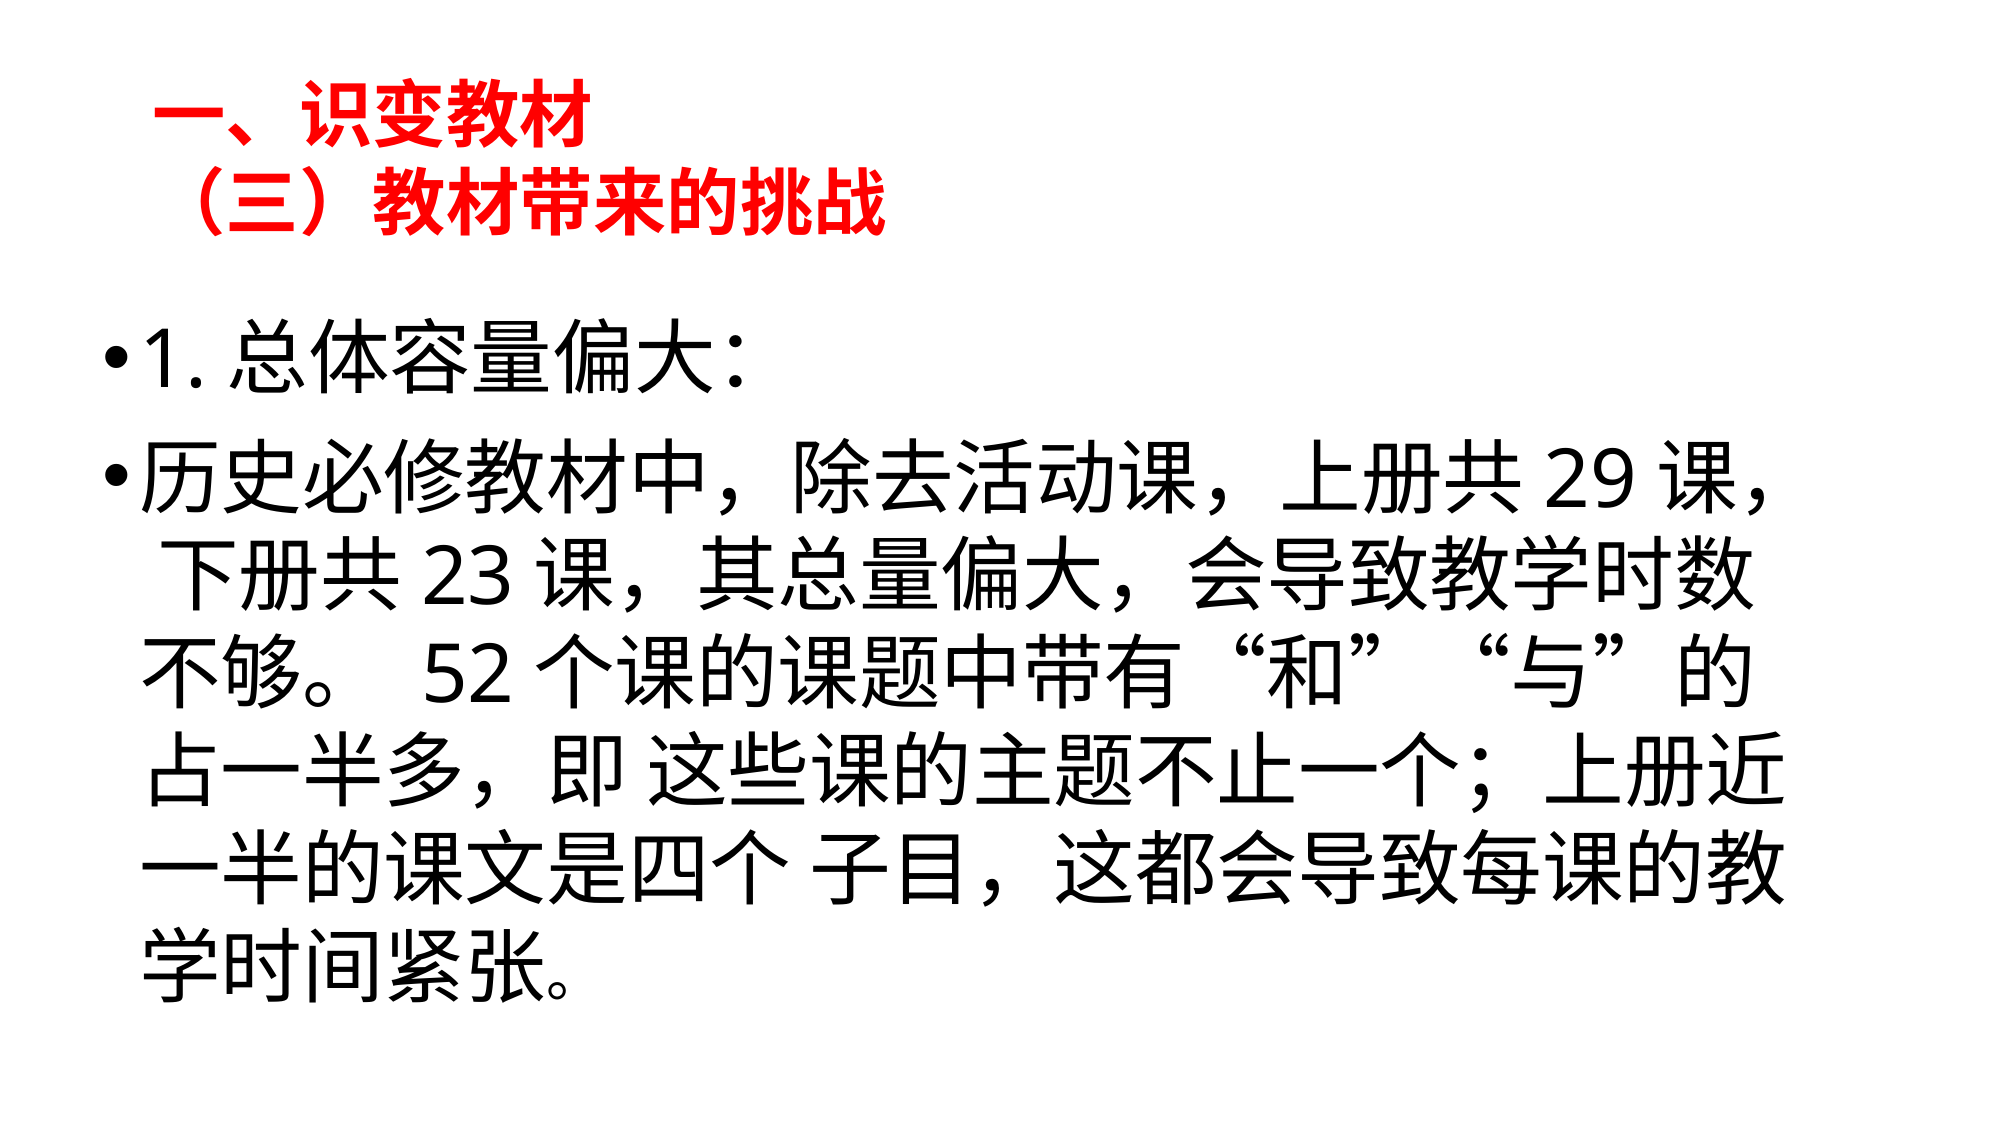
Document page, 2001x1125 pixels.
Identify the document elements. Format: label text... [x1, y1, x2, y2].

list 1.总体容量偏大： 历史必修教材中，除去活动课，上册共29课， 下册共23课，其总量偏大，会导致教学时数不够。 52个课的课题中带有“和”“与”的占一半多，即 这些课的主题不止一个；上册近一半的课文是四个 子目，这都会导致每课的教学时间紧张。 [87, 309, 1813, 1024]
title 一、识变教材 （三）教材带来的挑战 [137, 59, 1863, 340]
